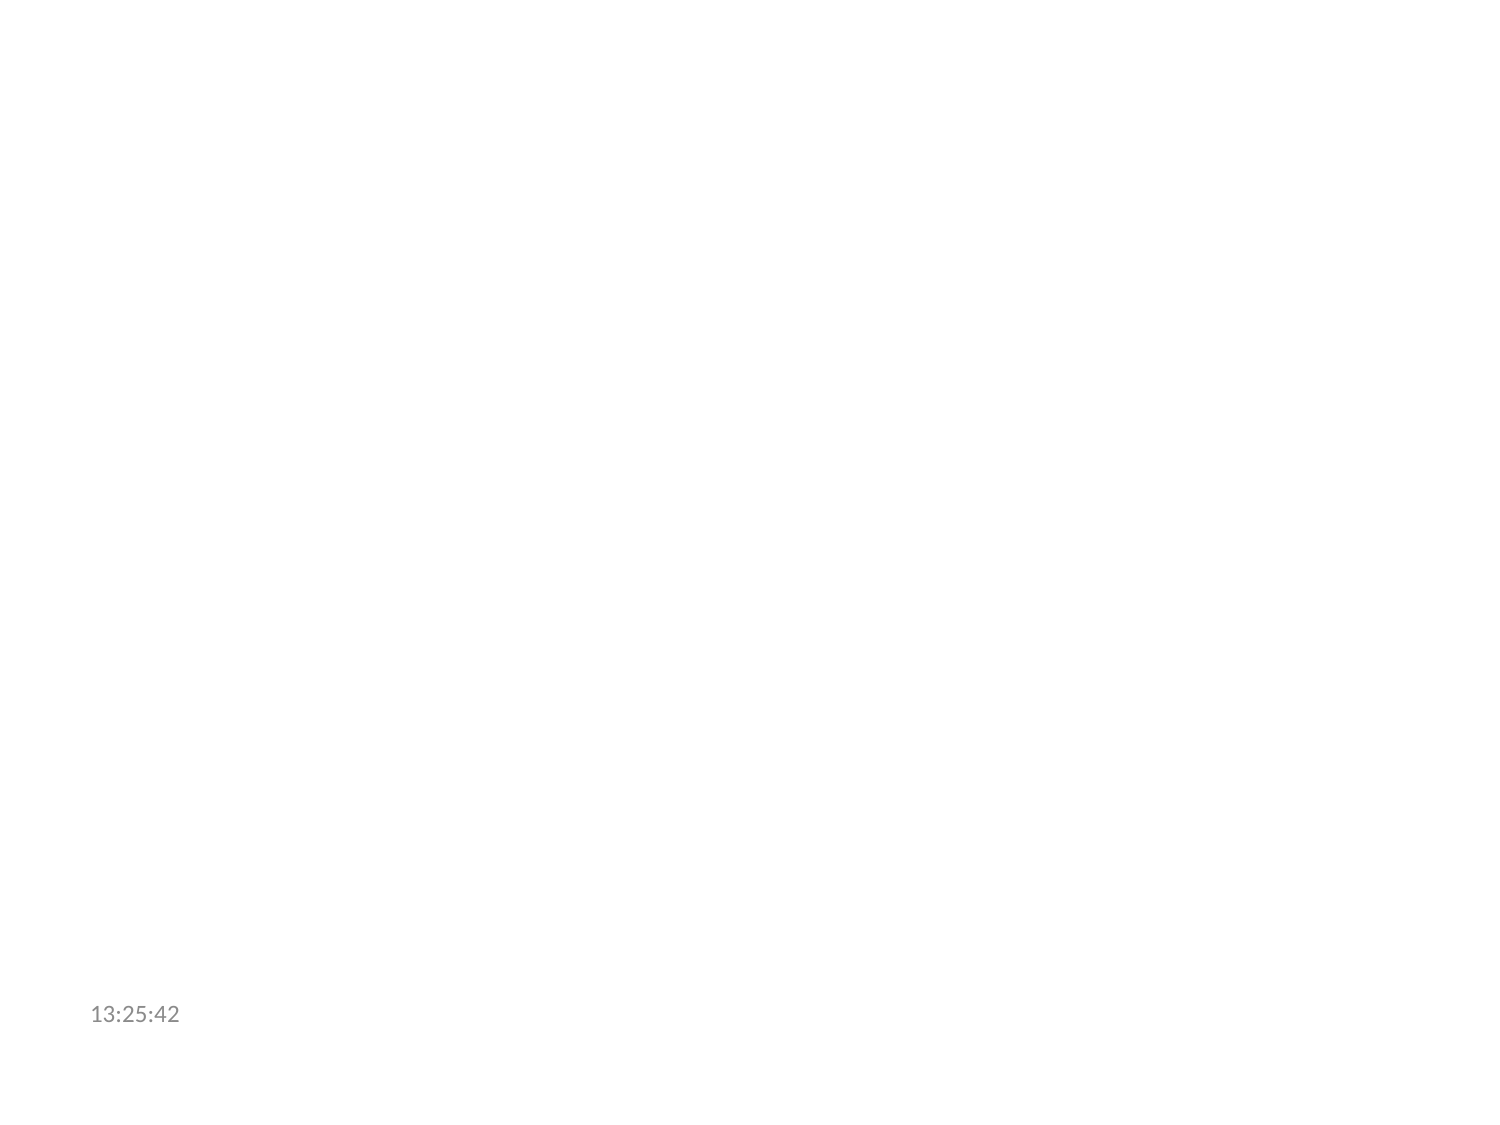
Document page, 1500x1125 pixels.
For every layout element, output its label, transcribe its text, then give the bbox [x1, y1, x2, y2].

text_box 15:35:09 [75, 982, 425, 1043]
